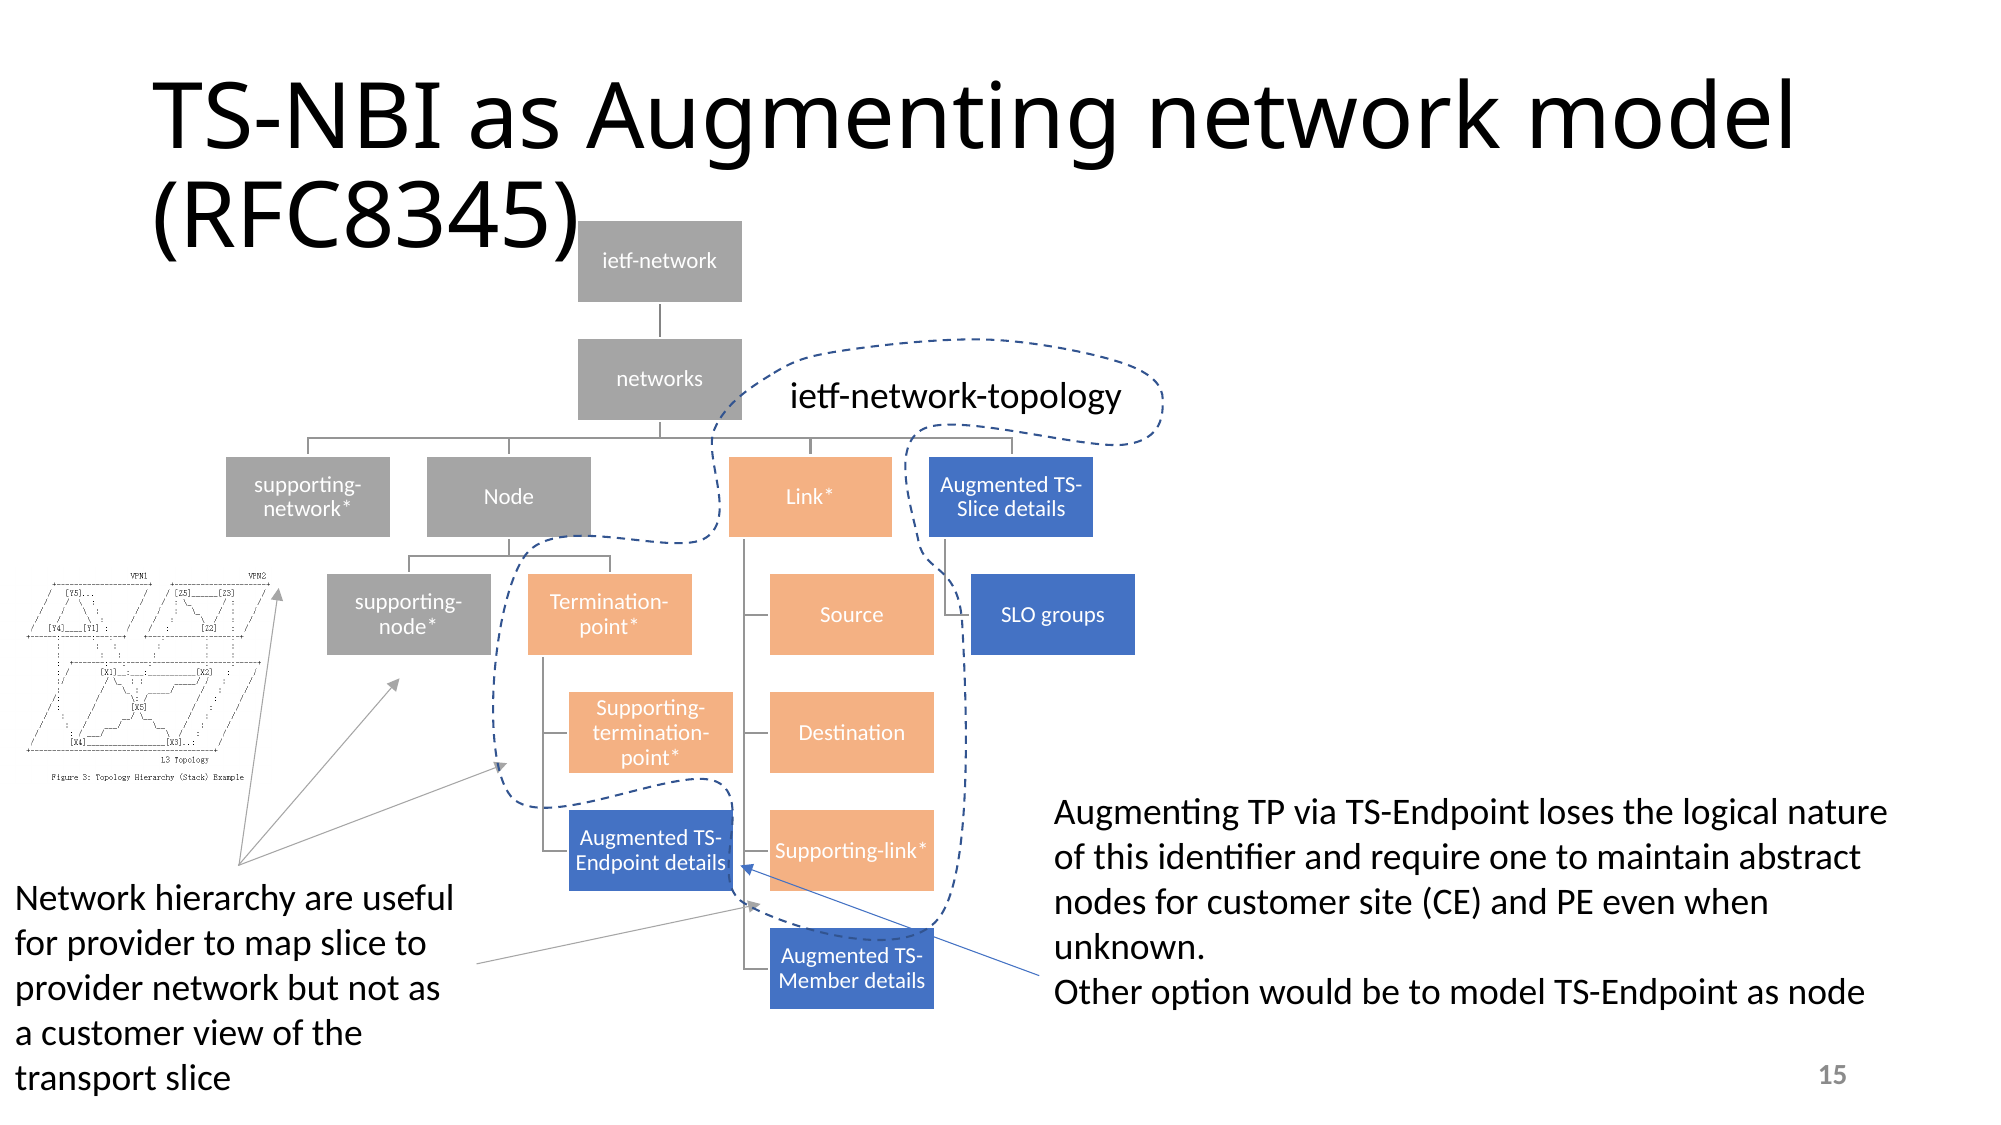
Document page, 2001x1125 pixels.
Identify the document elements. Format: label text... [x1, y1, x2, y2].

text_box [238, 678, 400, 763]
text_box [476, 903, 740, 964]
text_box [238, 587, 279, 678]
slide_number 15 [1412, 1042, 1863, 1103]
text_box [238, 763, 508, 866]
text_box Network hierarchy are useful for provider to map slice to provider network but not as a customer view of the transport slice [0, 1011, 477, 1106]
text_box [740, 865, 1040, 976]
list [0, 219, 1544, 1011]
text_box Augmenting TP via TS-Endpoint loses the logical nature of this identifier and require one to maintain abstract nodes for customer site (CE) and PE even when unknown. Other option would be to model TS-Endpoint as node [1039, 779, 1929, 1020]
title TS-NBI as Augmenting network model (RFC8345) [137, 59, 1863, 278]
